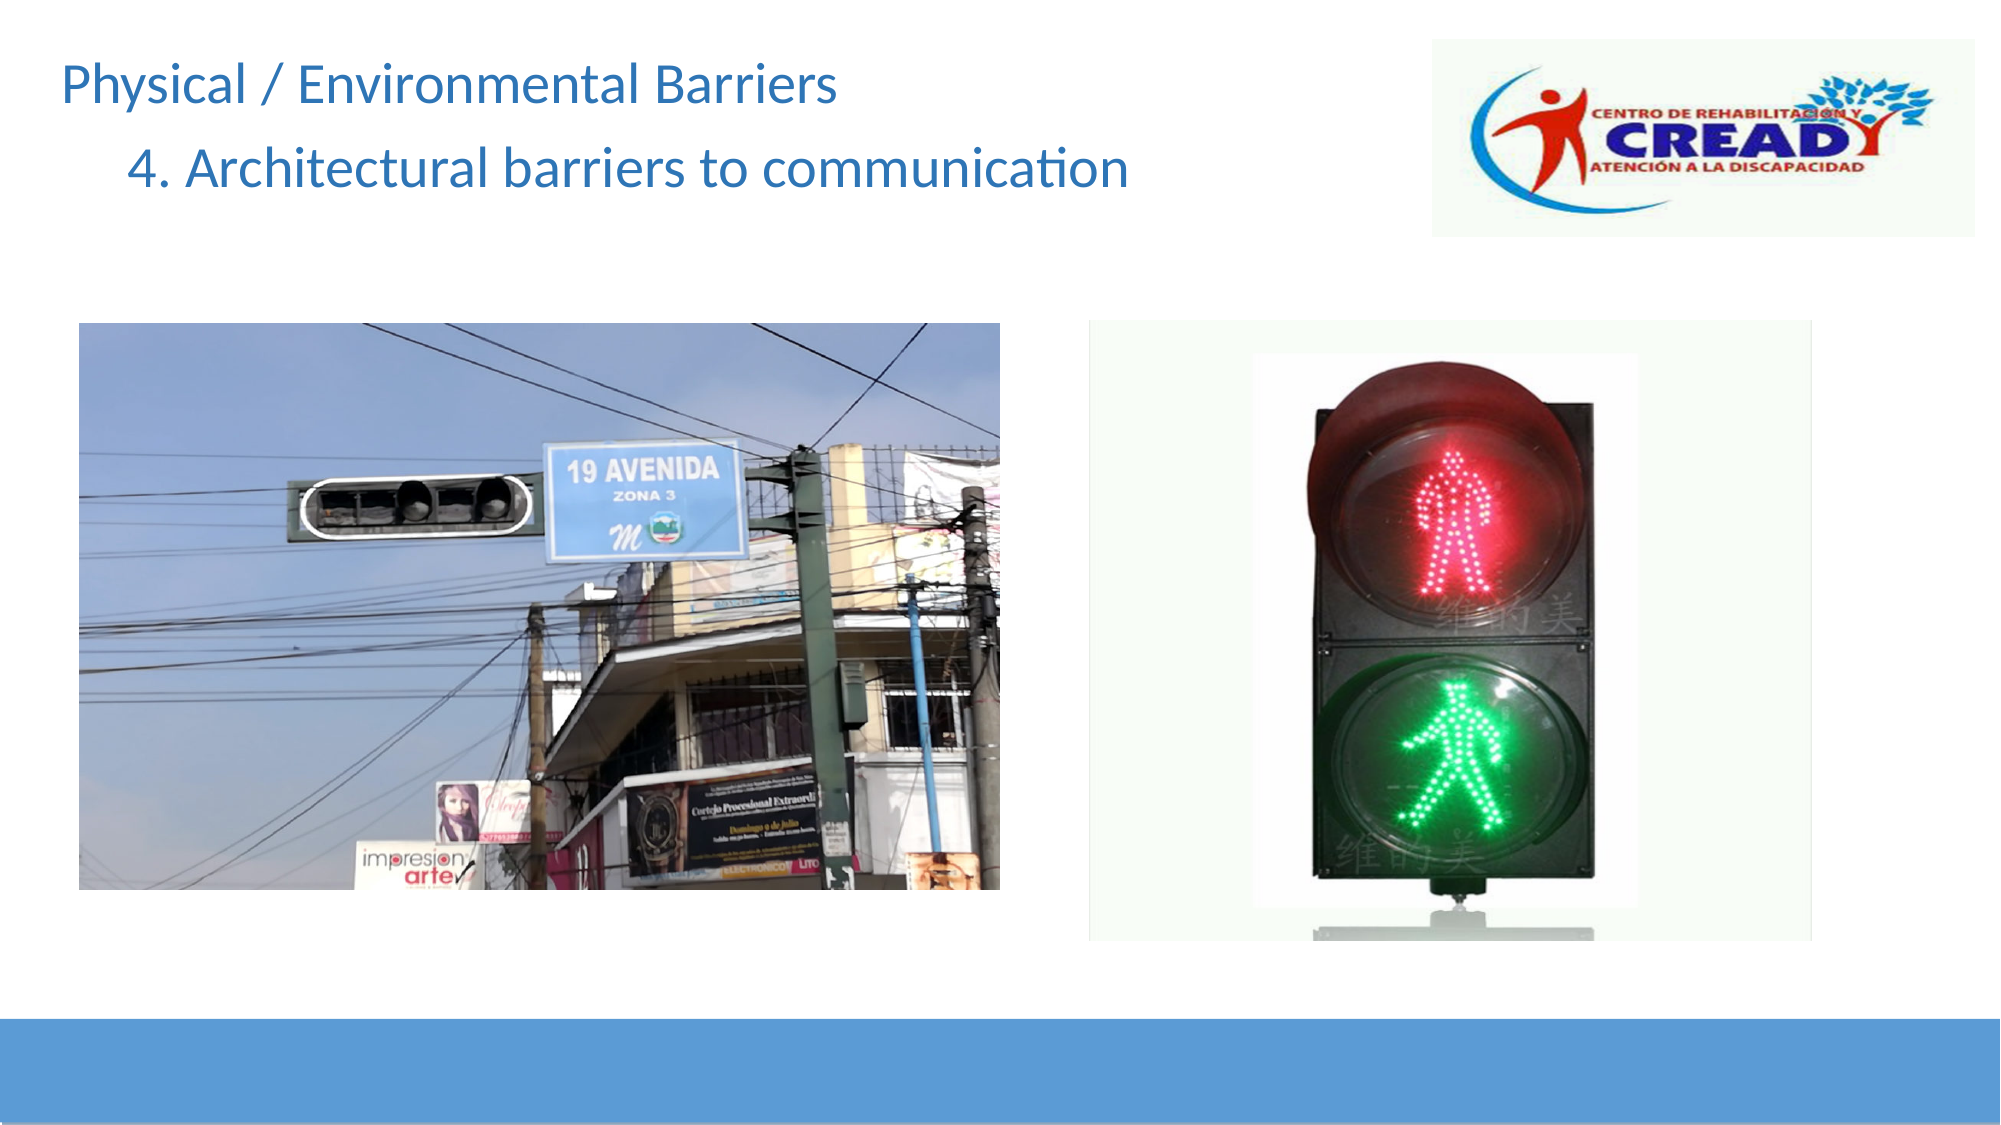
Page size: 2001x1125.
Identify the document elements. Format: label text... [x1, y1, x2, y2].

list Physical / Environmental Barriers 4. Architectural barriers to communication [46, 45, 1772, 760]
picture [1432, 39, 1975, 237]
picture [79, 323, 1000, 890]
picture [1089, 320, 1812, 942]
text_box [0, 1018, 2000, 1123]
